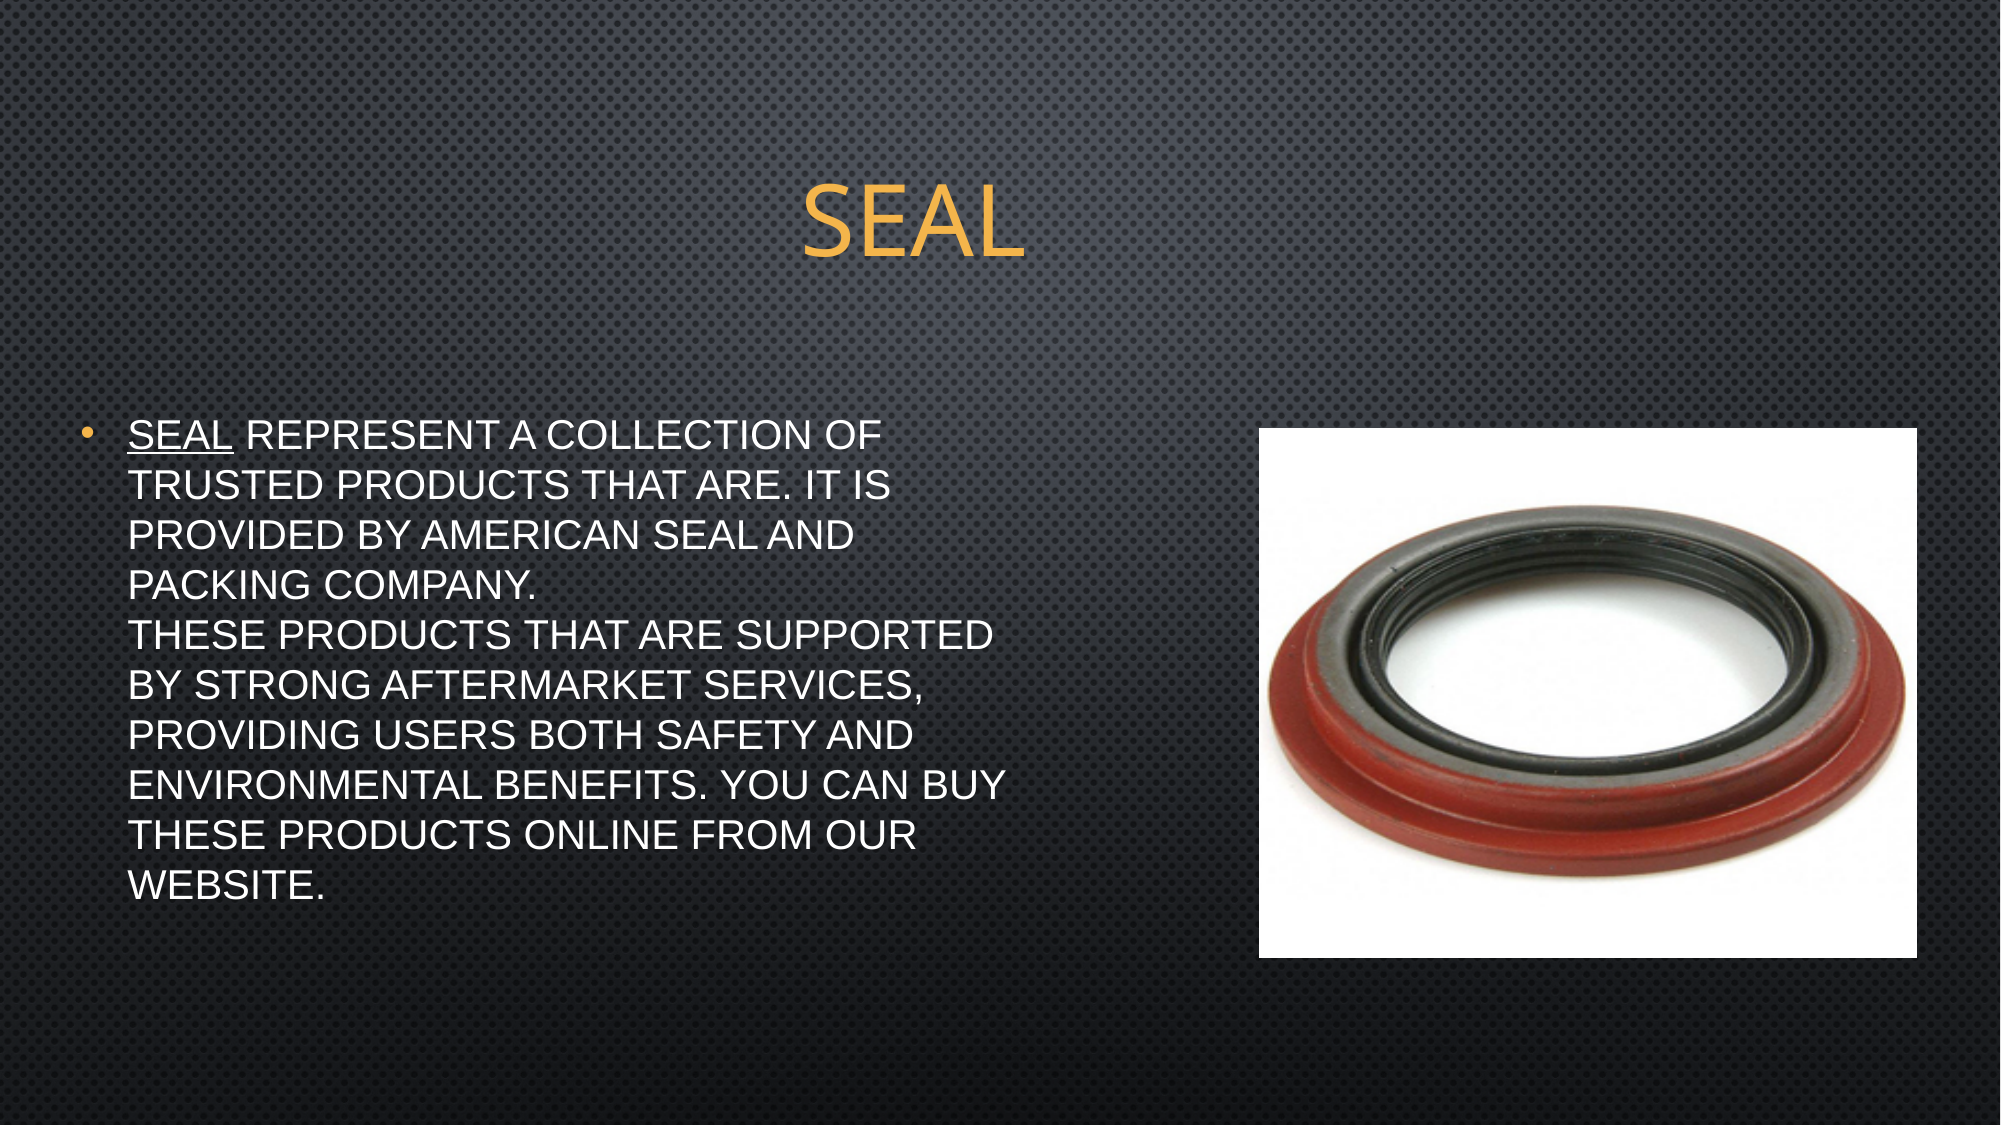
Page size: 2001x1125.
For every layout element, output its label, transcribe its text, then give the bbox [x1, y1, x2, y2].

picture [1258, 427, 1917, 958]
list Seal represent a collection of trusted products that are. It is provided by American seal and packing company. These products that are supported by strong aftermarket services, providing users both safety and environmental benefits. You can buy these products online from our website. [65, 327, 1036, 1059]
title Seal [187, 99, 1813, 413]
